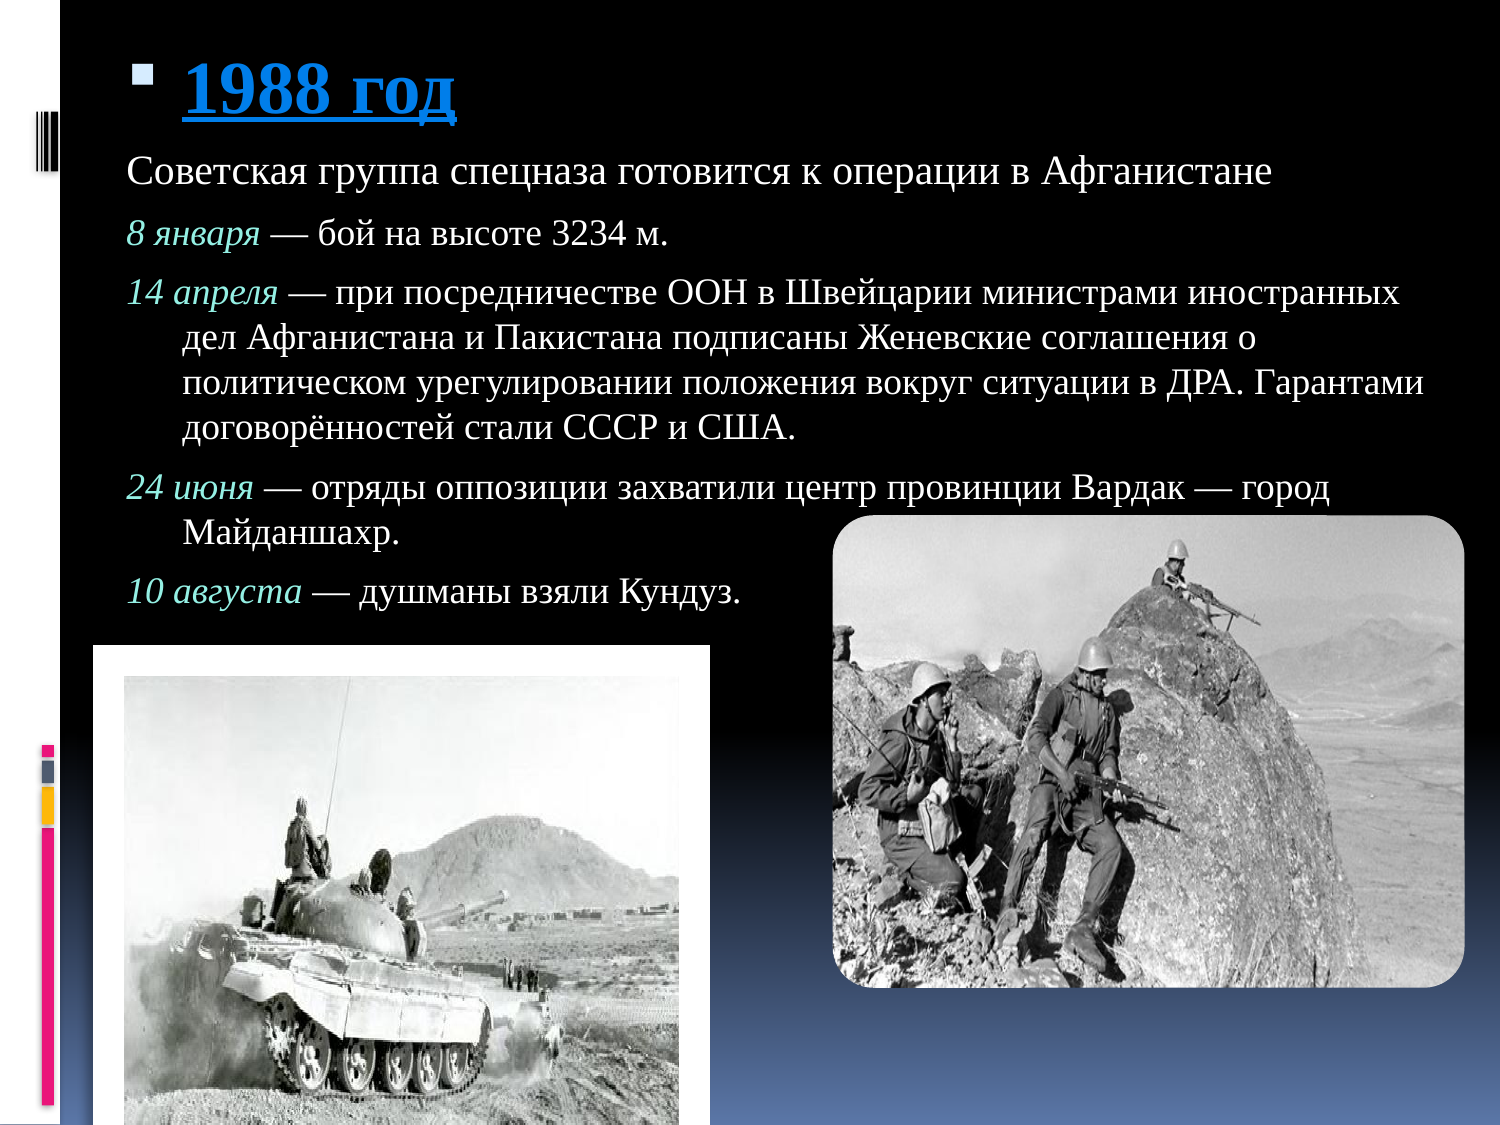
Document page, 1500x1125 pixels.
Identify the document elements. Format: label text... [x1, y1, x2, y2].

picture [832, 514, 1465, 989]
picture [123, 675, 680, 1125]
list 1988 год Советская группа спецназа готовится к операции в Афганистане 8 января — бой на высоте 3234 м. 14 апреля — при посредничестве ООН в Швейцарии министрами иностранных дел Афганистана и Пакистана подписаны Женевские соглашения о политическом урегулировании положения вокруг ситуации в ДРА. Гарантами договорённостей стали СССР и США. 24 июня — отряды оппозиции захватили центр провинции Вардак — город Майданшахр. 10 августа — душманы взяли Кундуз. [100, 30, 1447, 1094]
